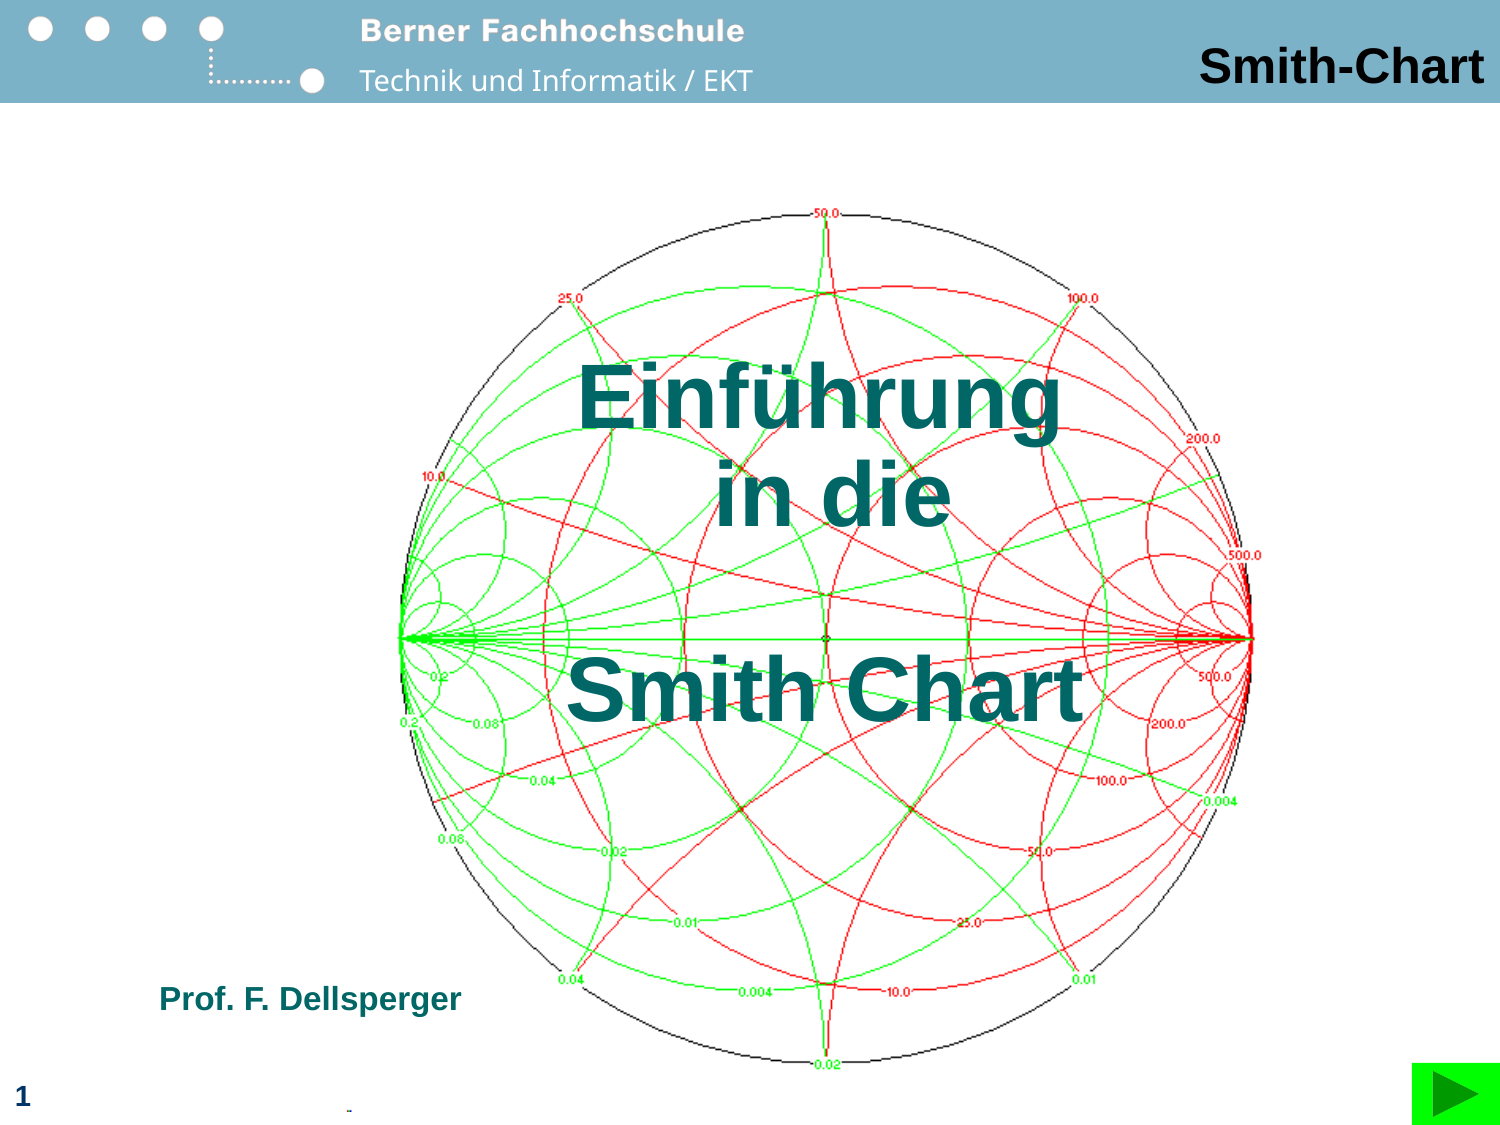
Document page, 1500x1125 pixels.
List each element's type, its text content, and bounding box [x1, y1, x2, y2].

title Smith-Chart [643, 0, 1500, 102]
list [339, 158, 1303, 1122]
text_box [1411, 1062, 1500, 1125]
picture [0, 0, 1500, 111]
text_box Prof. F. Dellsperger [144, 974, 334, 1025]
